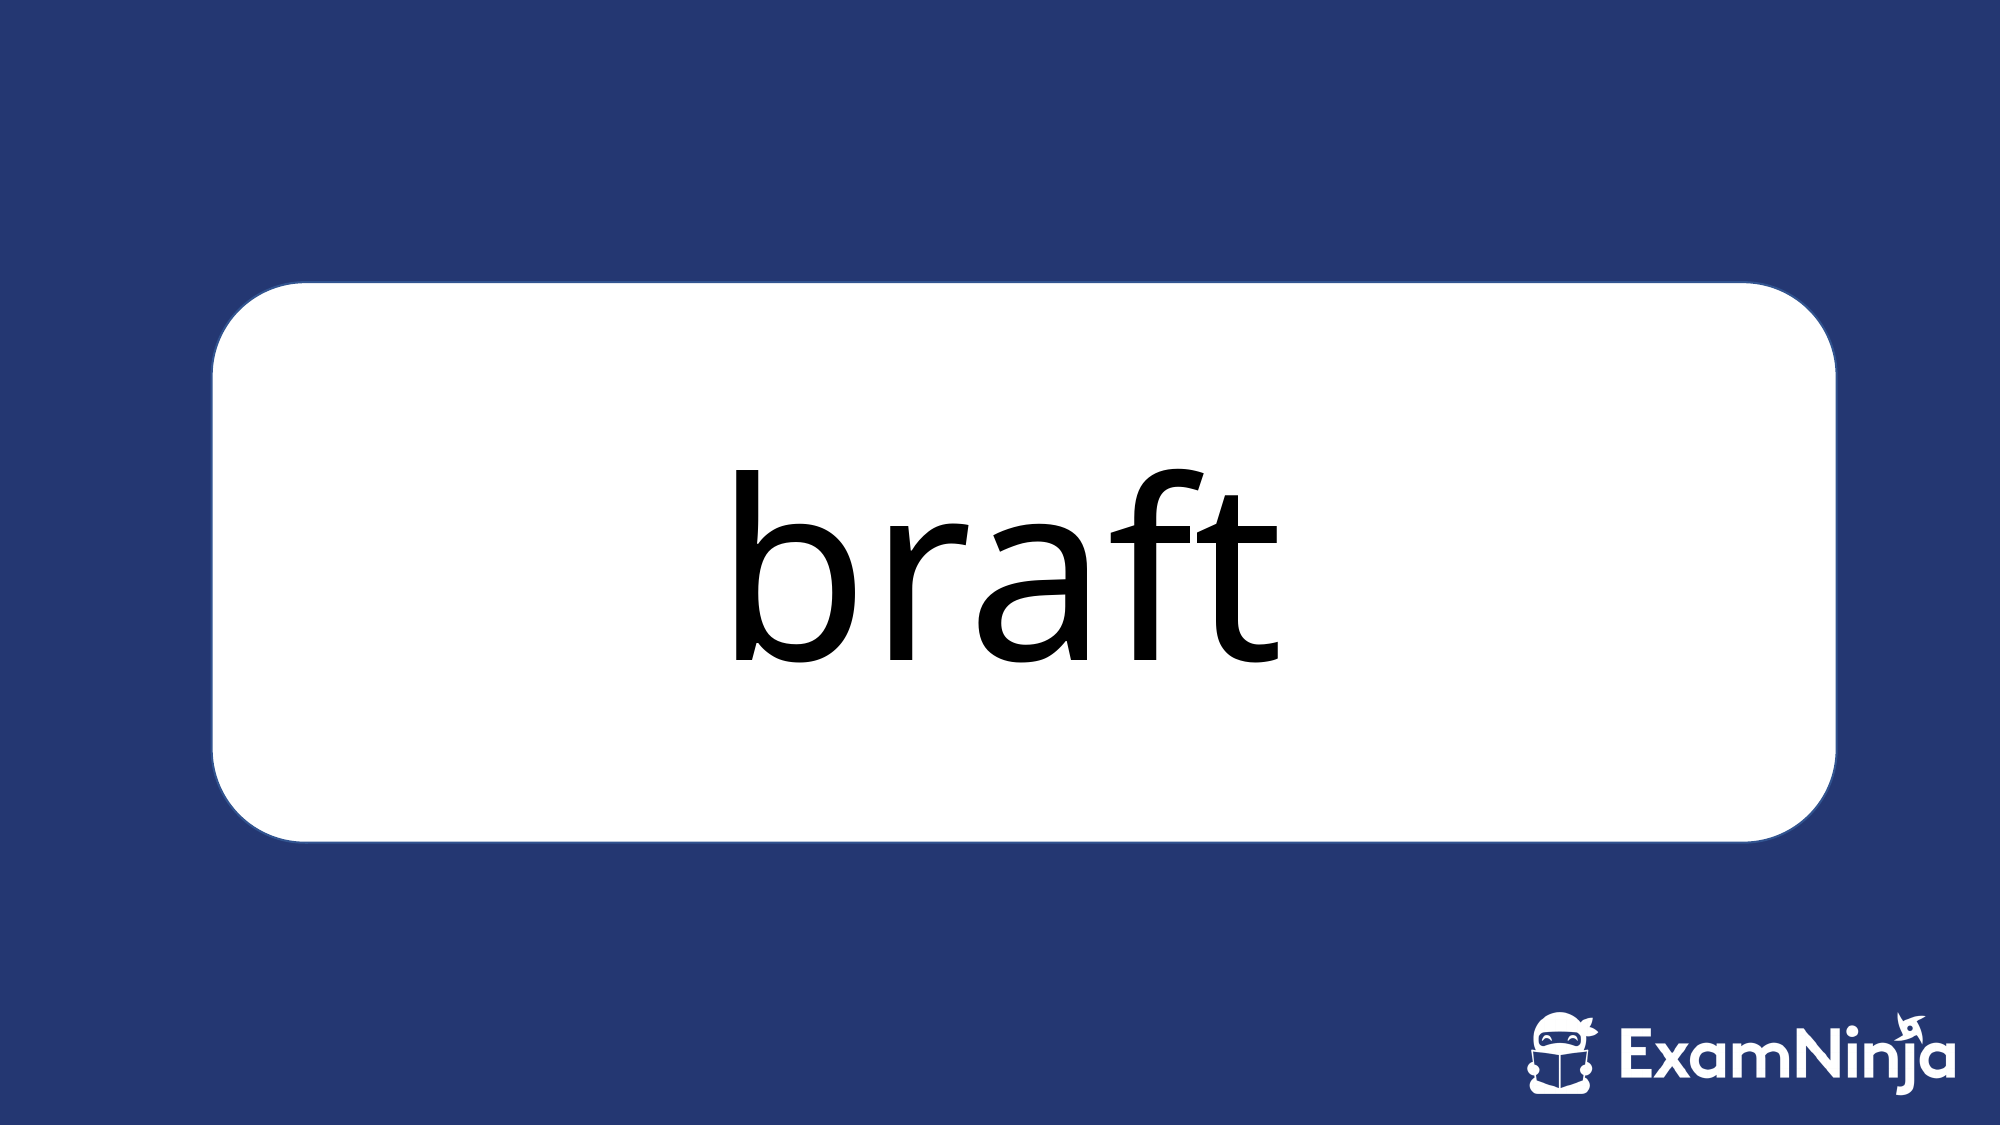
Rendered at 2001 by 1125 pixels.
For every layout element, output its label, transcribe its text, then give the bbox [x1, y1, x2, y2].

text_box braft [143, 403, 1857, 719]
picture [1501, 1003, 1979, 1102]
text_box [210, 281, 1838, 403]
text_box [210, 719, 1838, 844]
